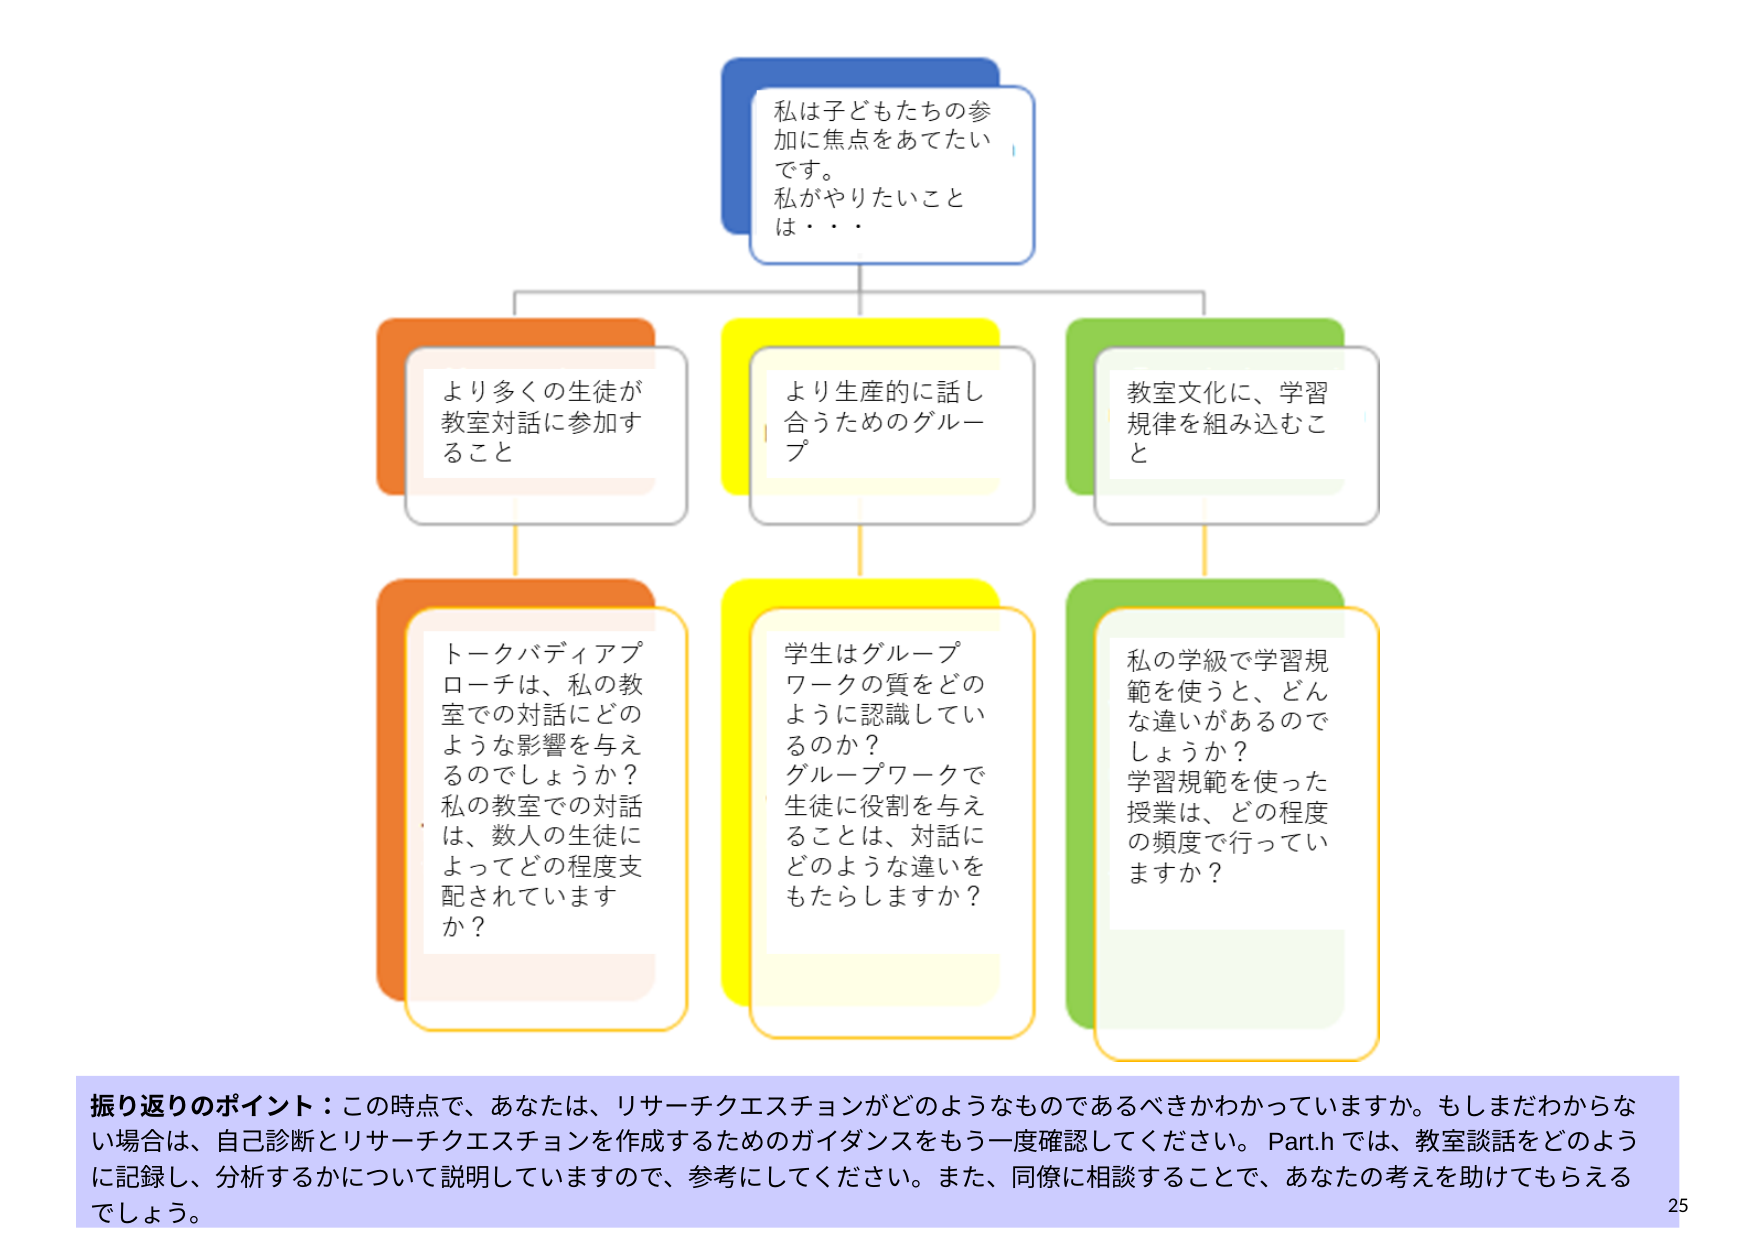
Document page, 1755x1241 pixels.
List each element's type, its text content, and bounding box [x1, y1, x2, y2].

picture [374, 55, 1380, 1063]
slide_number 25 [1661, 1189, 1715, 1241]
text_box 振り返りのポイント：この時点で、あなたは、リサーチクエスチョンがどのようなものであるべきかわかっていますか。もしまだわからない場合は、自己診断とリサーチクエスチョンを作成するためのガイダンスをもう一度確認してください。Part.hでは、教室談話をどのように記録し、分析するかについて説明していますので、参考にしてください。また、同僚に相談することで、あなたの考えを助けてもらえるでしょう。 [76, 1075, 1680, 1228]
